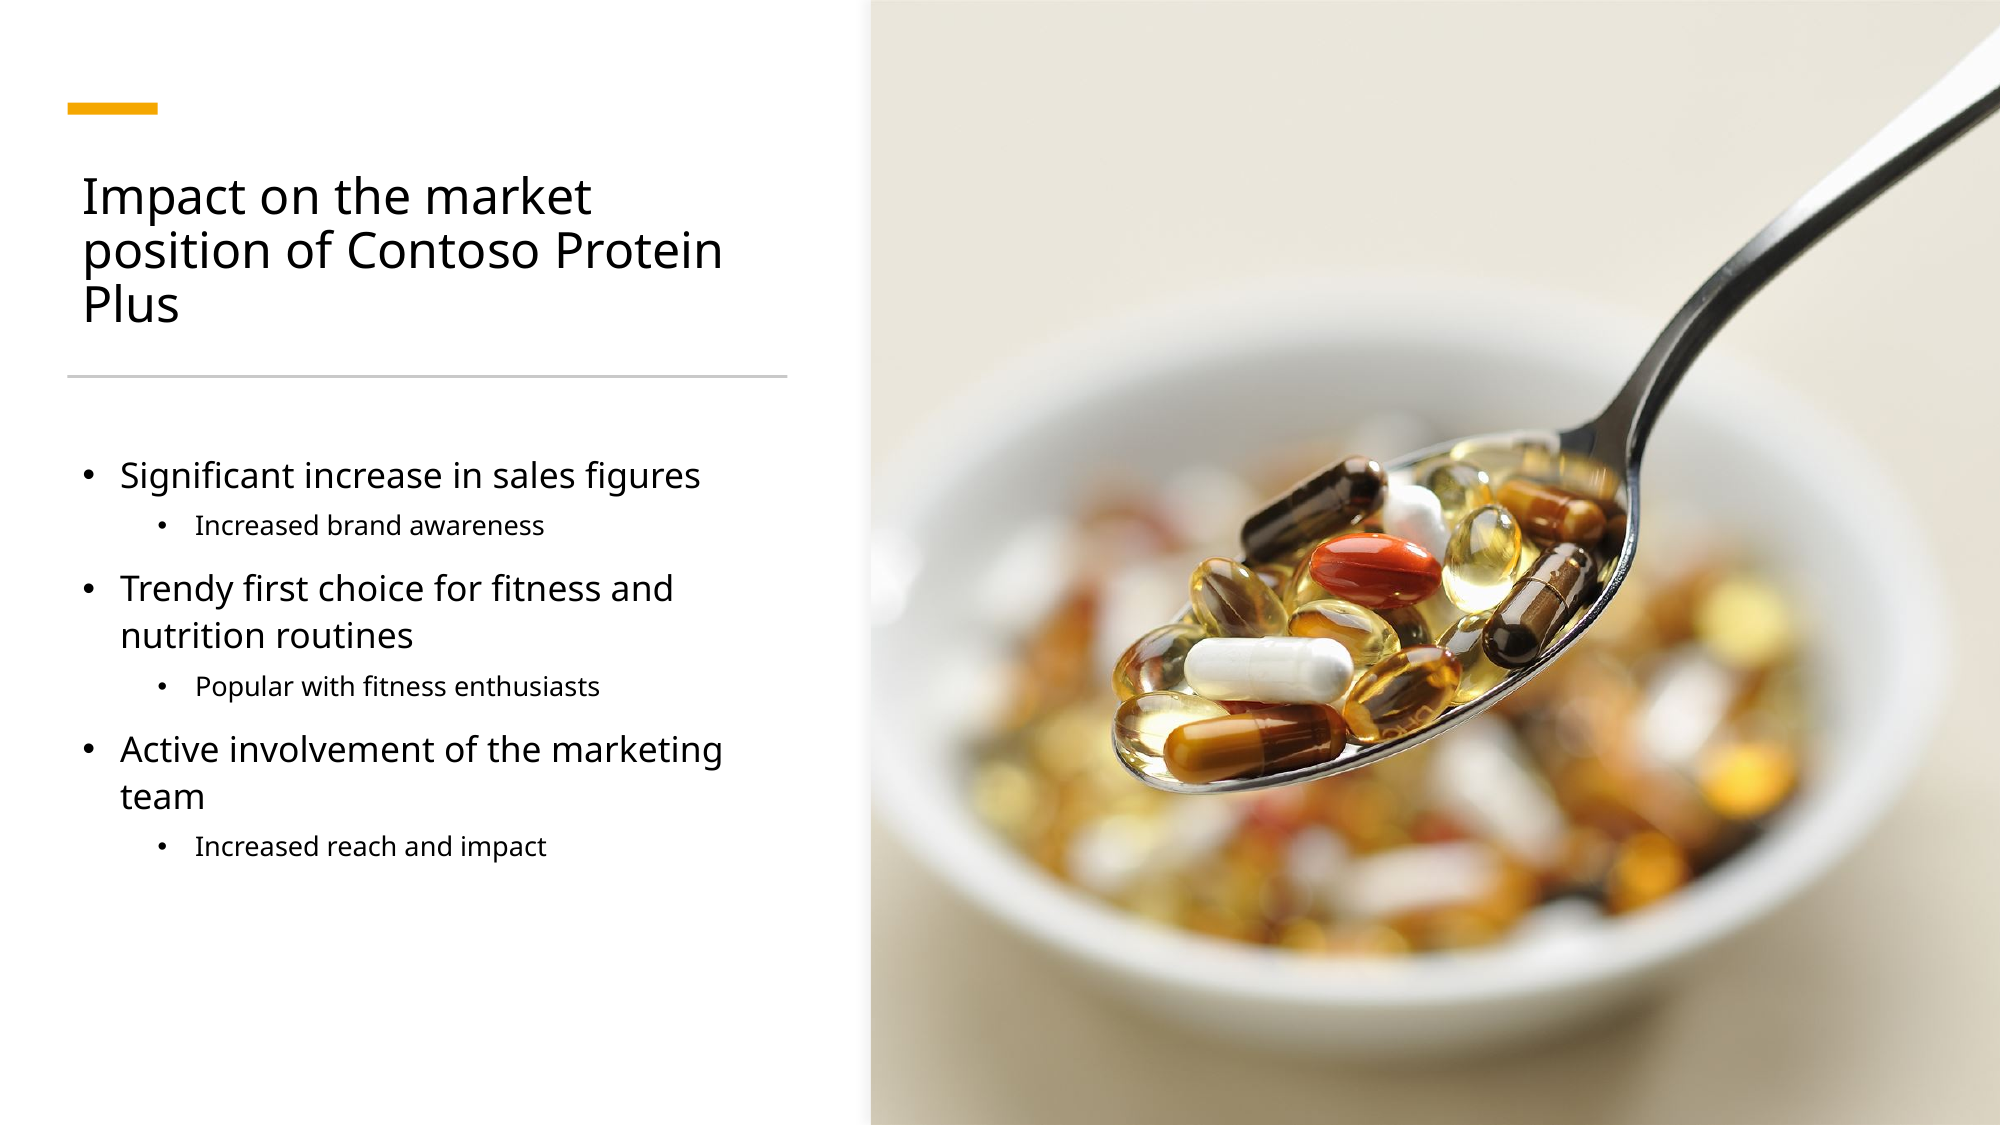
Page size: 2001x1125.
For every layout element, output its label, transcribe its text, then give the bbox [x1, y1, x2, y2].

list Significant increase in sales figures Increased brand awareness Trendy first choice for fitness and nutrition routines Popular with fitness enthusiasts Active involvement of the marketing team Increased reach and impact [67, 441, 806, 1029]
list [870, 0, 2000, 1125]
title Impact on the market position of Contoso Protein Plus [67, 161, 804, 341]
text_box [67, 102, 159, 116]
text_box [0, 0, 862, 1125]
text_box [66, 374, 788, 379]
